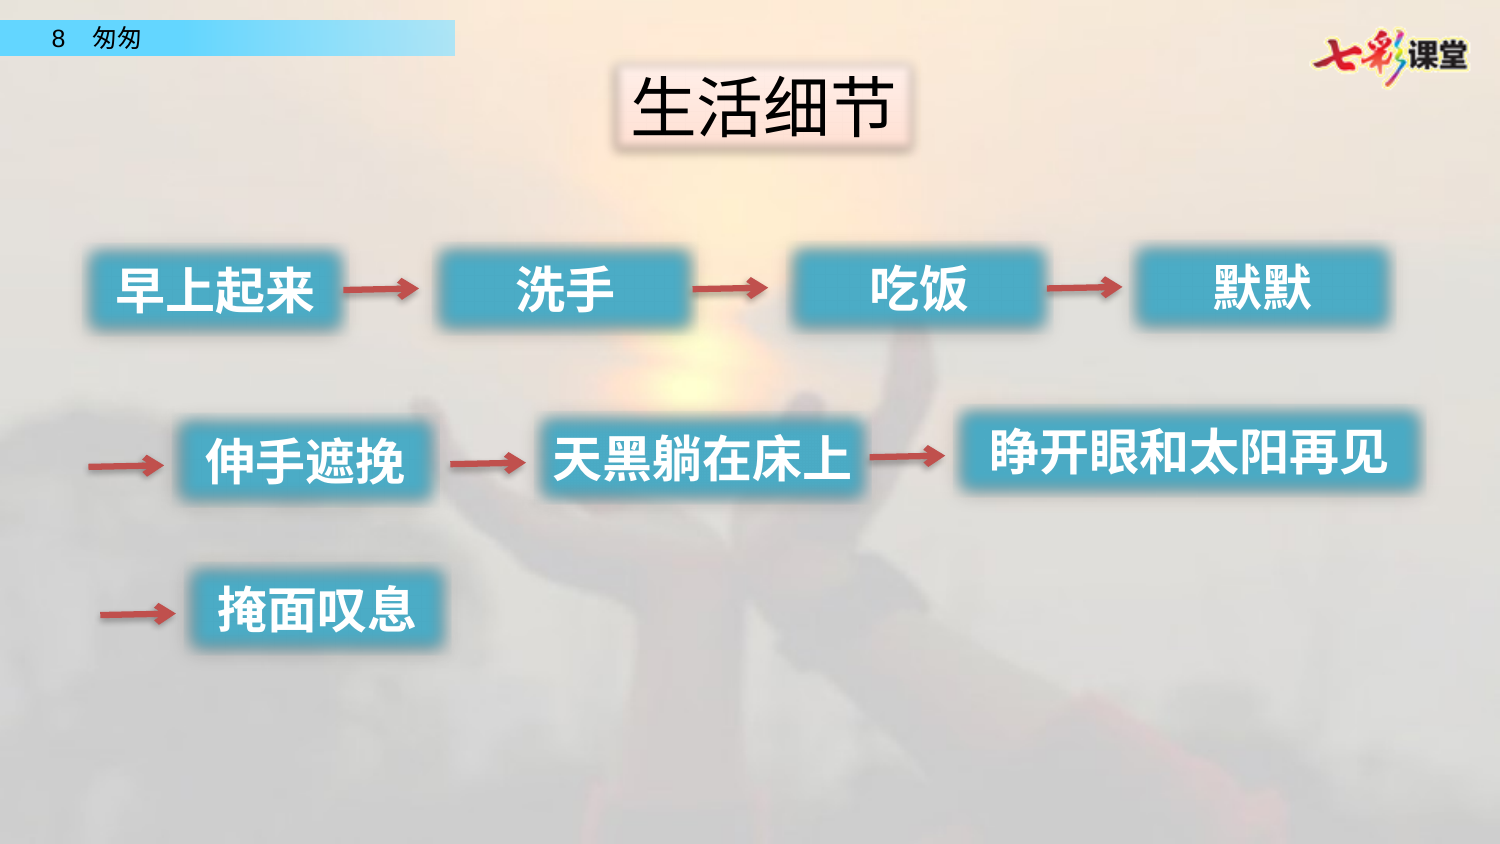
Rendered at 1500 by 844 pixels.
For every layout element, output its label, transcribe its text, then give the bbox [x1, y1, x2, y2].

text_box 天黑躺在床上 [557, 434, 849, 482]
picture [0, 0, 1500, 844]
text_box 吃饭 [807, 262, 1033, 314]
text_box 掩面叹息 [207, 585, 428, 632]
text_box 伸手遮挽 [195, 436, 417, 484]
text_box 生活细节 [625, 72, 903, 139]
text_box 早上起来 [105, 266, 326, 313]
text_box 睁开眼和太阳再见 [975, 427, 1404, 475]
text_box 洗手 [453, 263, 678, 315]
text_box 默默 [1150, 261, 1376, 313]
